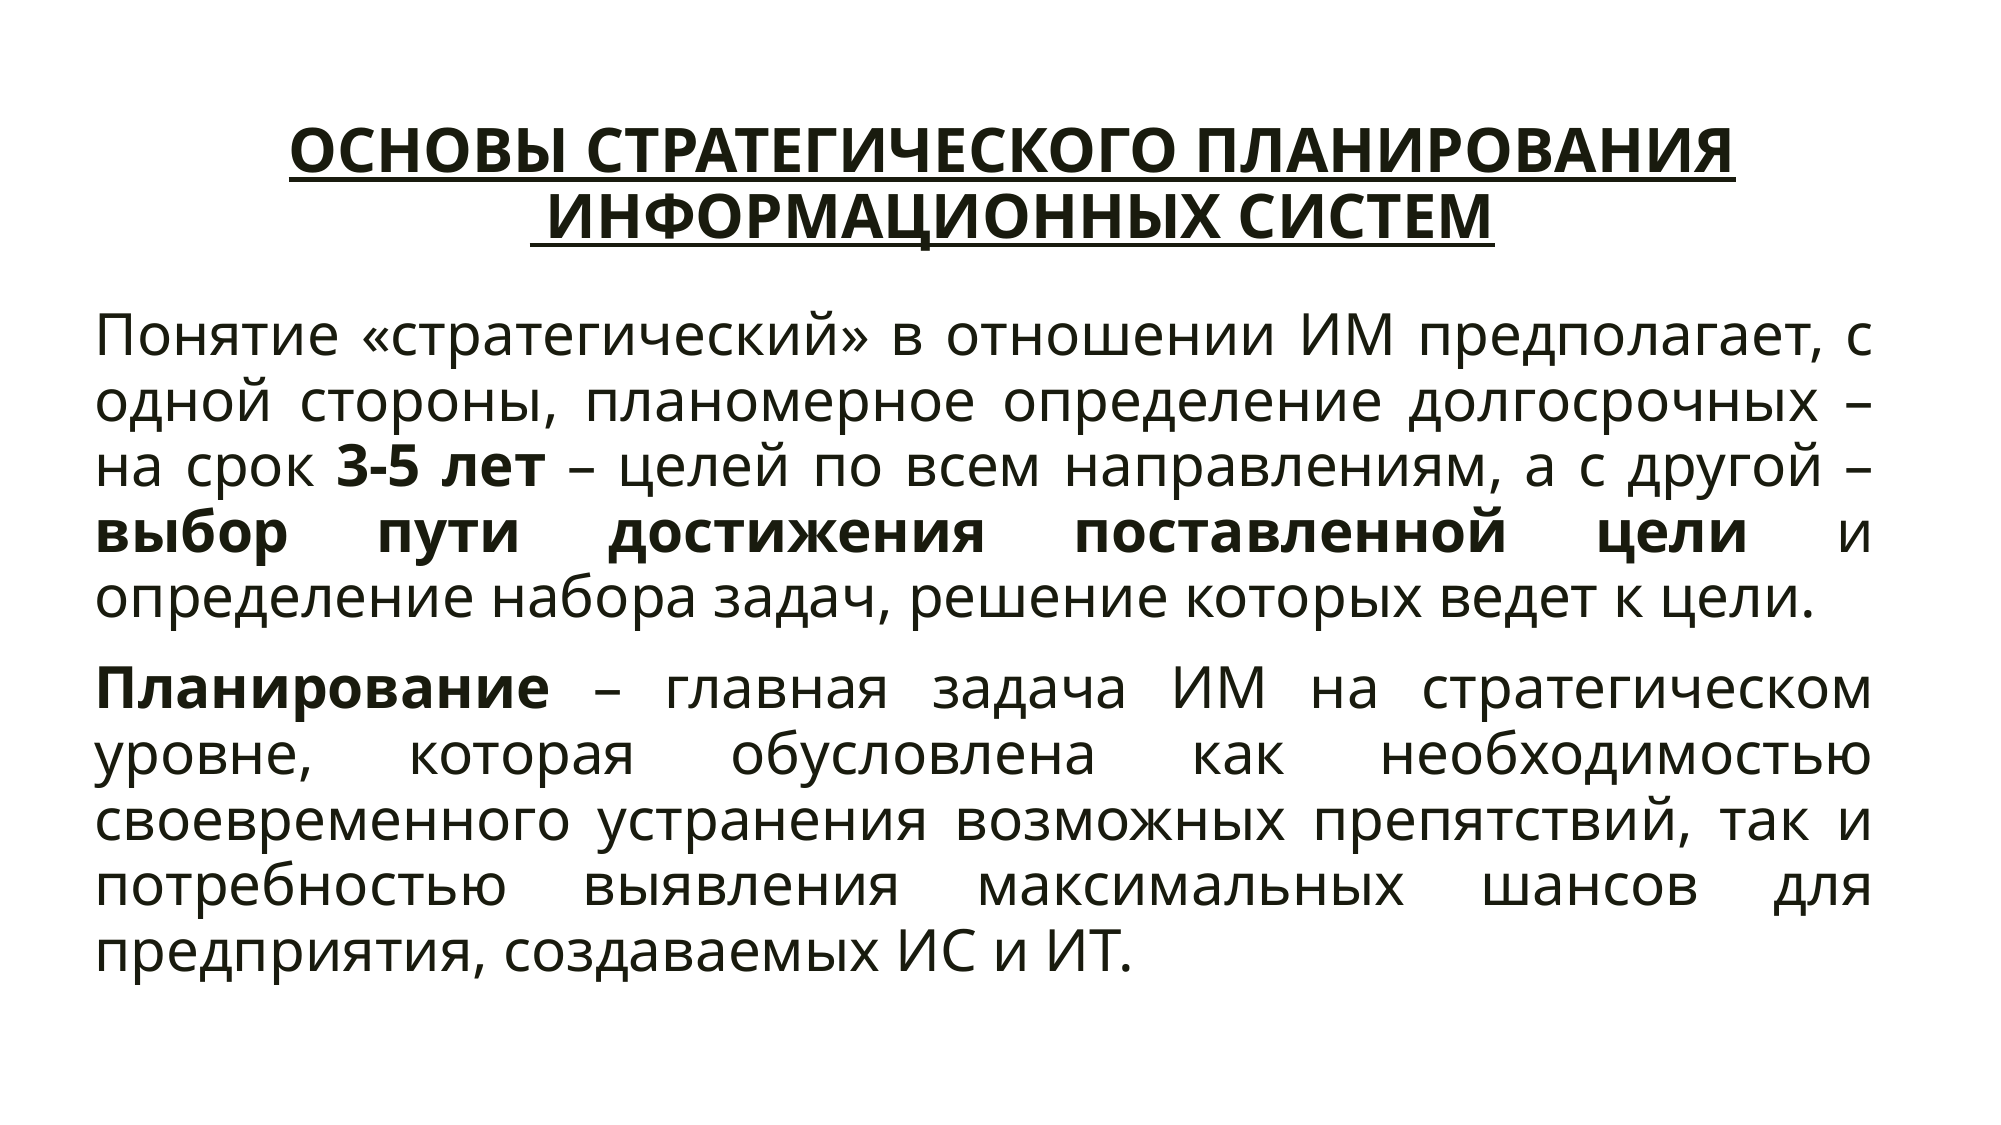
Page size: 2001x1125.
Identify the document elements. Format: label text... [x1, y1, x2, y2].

list Понятие «стратегический» в отношении ИМ предполагает, с одной стороны, планомерное определение долгосрочных – на срок 3-5 лет – целей по всем направлениям, а с другой – выбор пути достижения поставленной цели и определение набора задач, решение которых ведет к цели. Планирование – главная задача ИМ на стратегическом уровне, которая обусловлена как необходимостью своевременного устранения возможных препятствий, так и потребностью выявления максимальных шансов для предприятия, создаваемых ИС и ИТ. [79, 295, 1889, 1055]
title ОСНОВЫ СТРАТЕГИЧЕСКОГО ПЛАНИРОВАНИЯ ИНФОРМАЦИОННЫХ СИСТЕМ [225, 112, 1800, 291]
